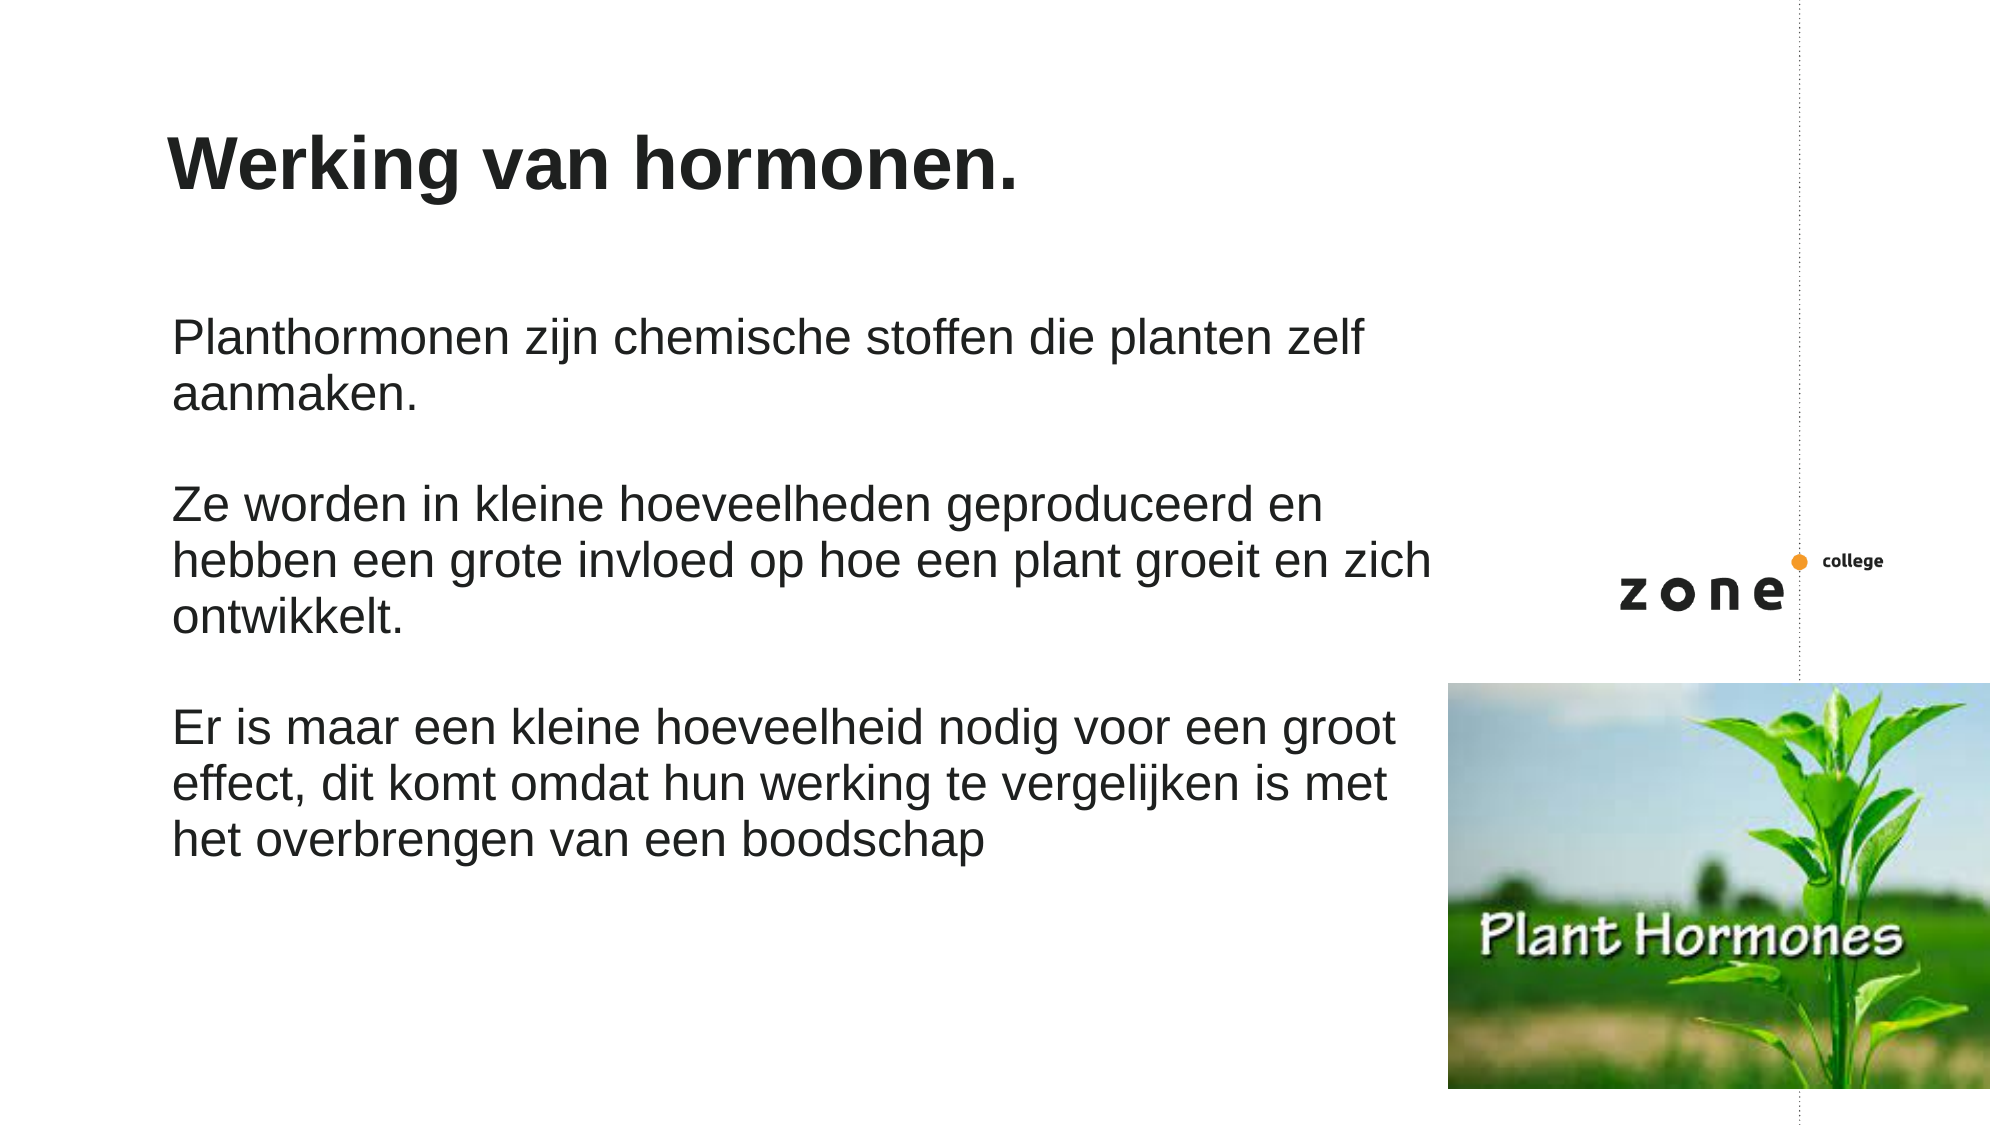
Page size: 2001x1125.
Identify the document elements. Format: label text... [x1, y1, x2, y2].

picture [1448, 0, 2001, 1125]
title Werking van hormonen. [167, 128, 1817, 256]
list Planthormonen zijn chemische stoffen die planten zelf aanmaken. Ze worden in kleine hoeveelheden geproduceerd en hebben een grote invloed op hoe een plant groeit en zich ontwikkelt. Er is maar een kleine hoeveelheid nodig voor een groot effect, dit komt omdat hun werking te vergelijken is met het overbrengen van een boodschap [171, 309, 1442, 1059]
